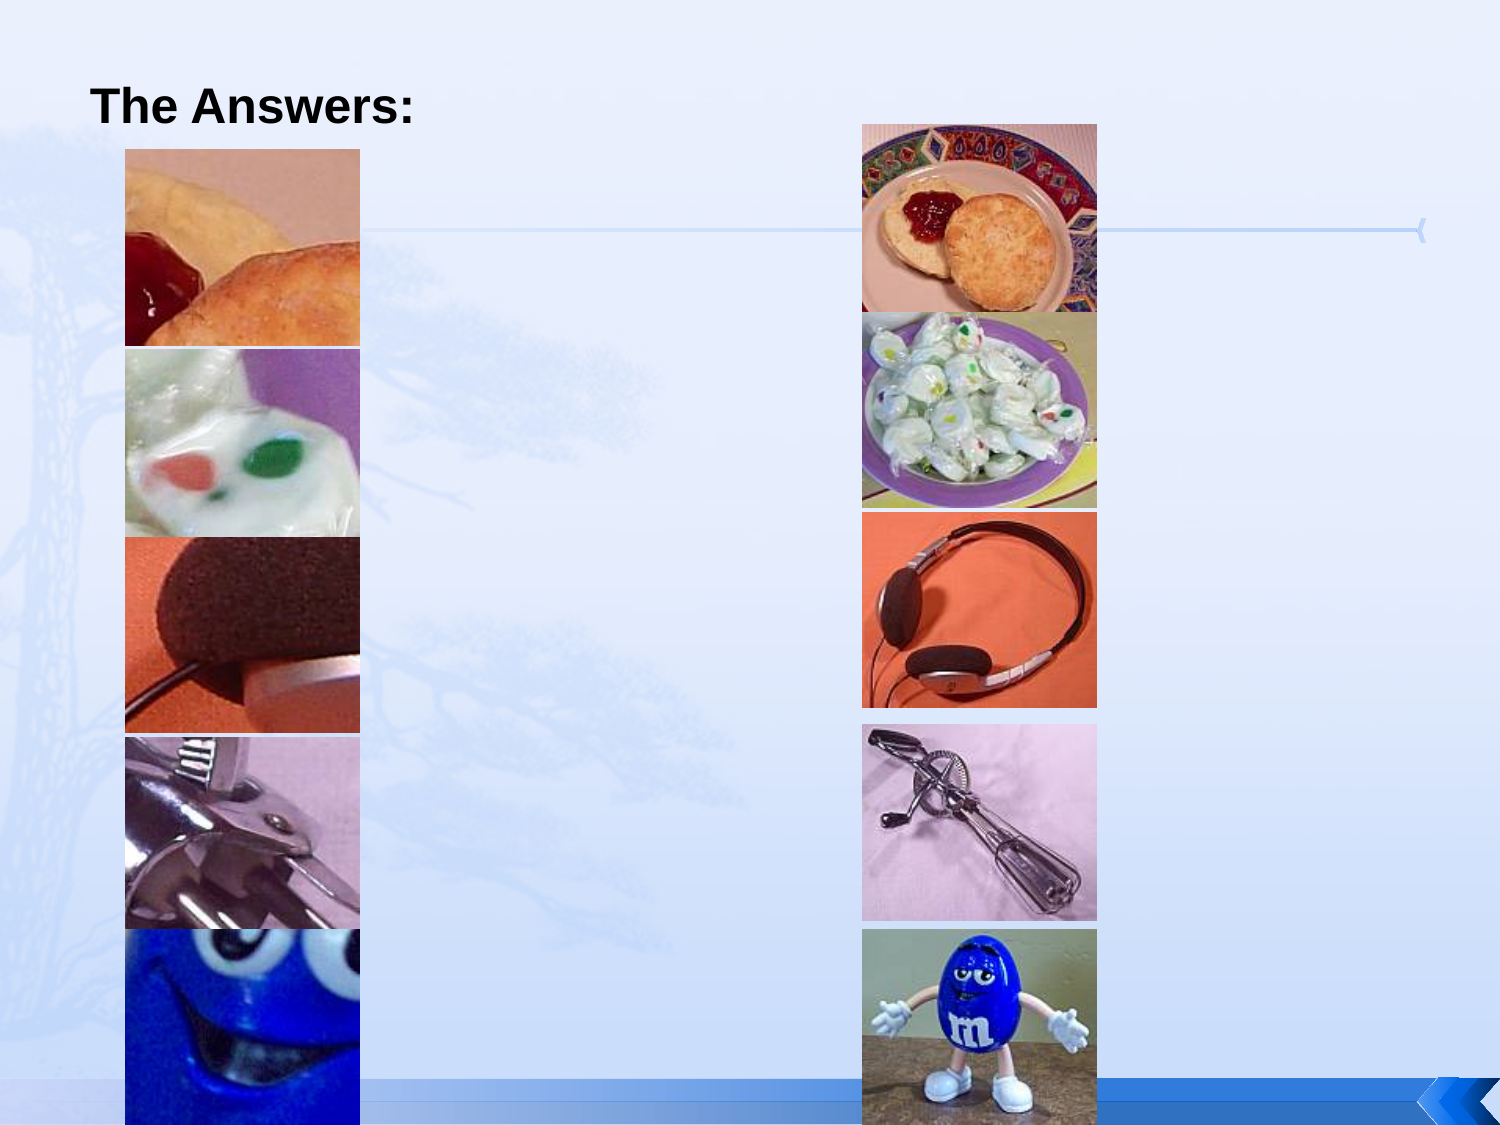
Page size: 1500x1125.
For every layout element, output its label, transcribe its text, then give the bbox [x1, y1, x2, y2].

picture [124, 149, 360, 346]
picture [124, 349, 360, 734]
picture [861, 724, 1098, 921]
picture [861, 511, 1098, 709]
title The Answers: [75, 45, 1425, 163]
picture [861, 929, 1098, 1125]
picture [124, 736, 360, 1125]
picture [861, 124, 1098, 509]
